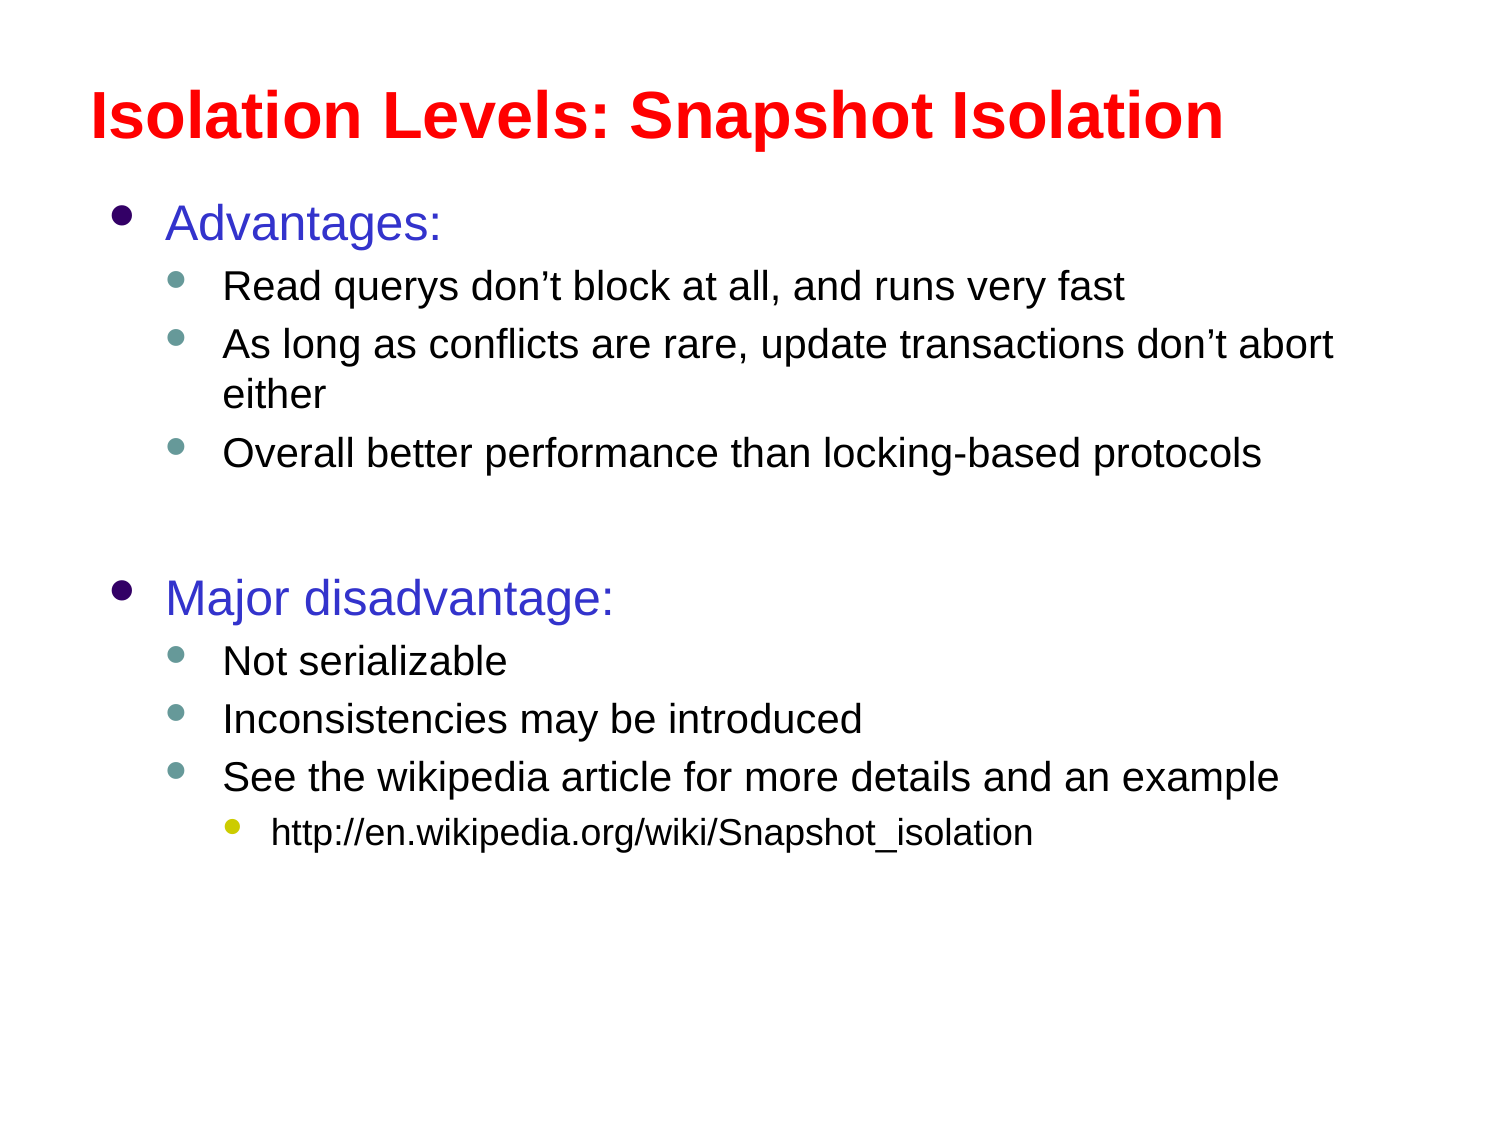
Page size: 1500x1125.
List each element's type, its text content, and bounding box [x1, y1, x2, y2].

list Advantages: Read querys don’t block at all, and runs very fast As long as conflicts are rare, update transactions don’t abort either Overall better performance than locking-based protocols Major disadvantage: Not serializable Inconsistencies may be introduced See the wikipedia article for more details and an example http://en.wikipedia.org/wiki/Snapshot_isolation [93, 182, 1444, 1076]
title Isolation Levels: Snapshot Isolation [74, 19, 1463, 160]
